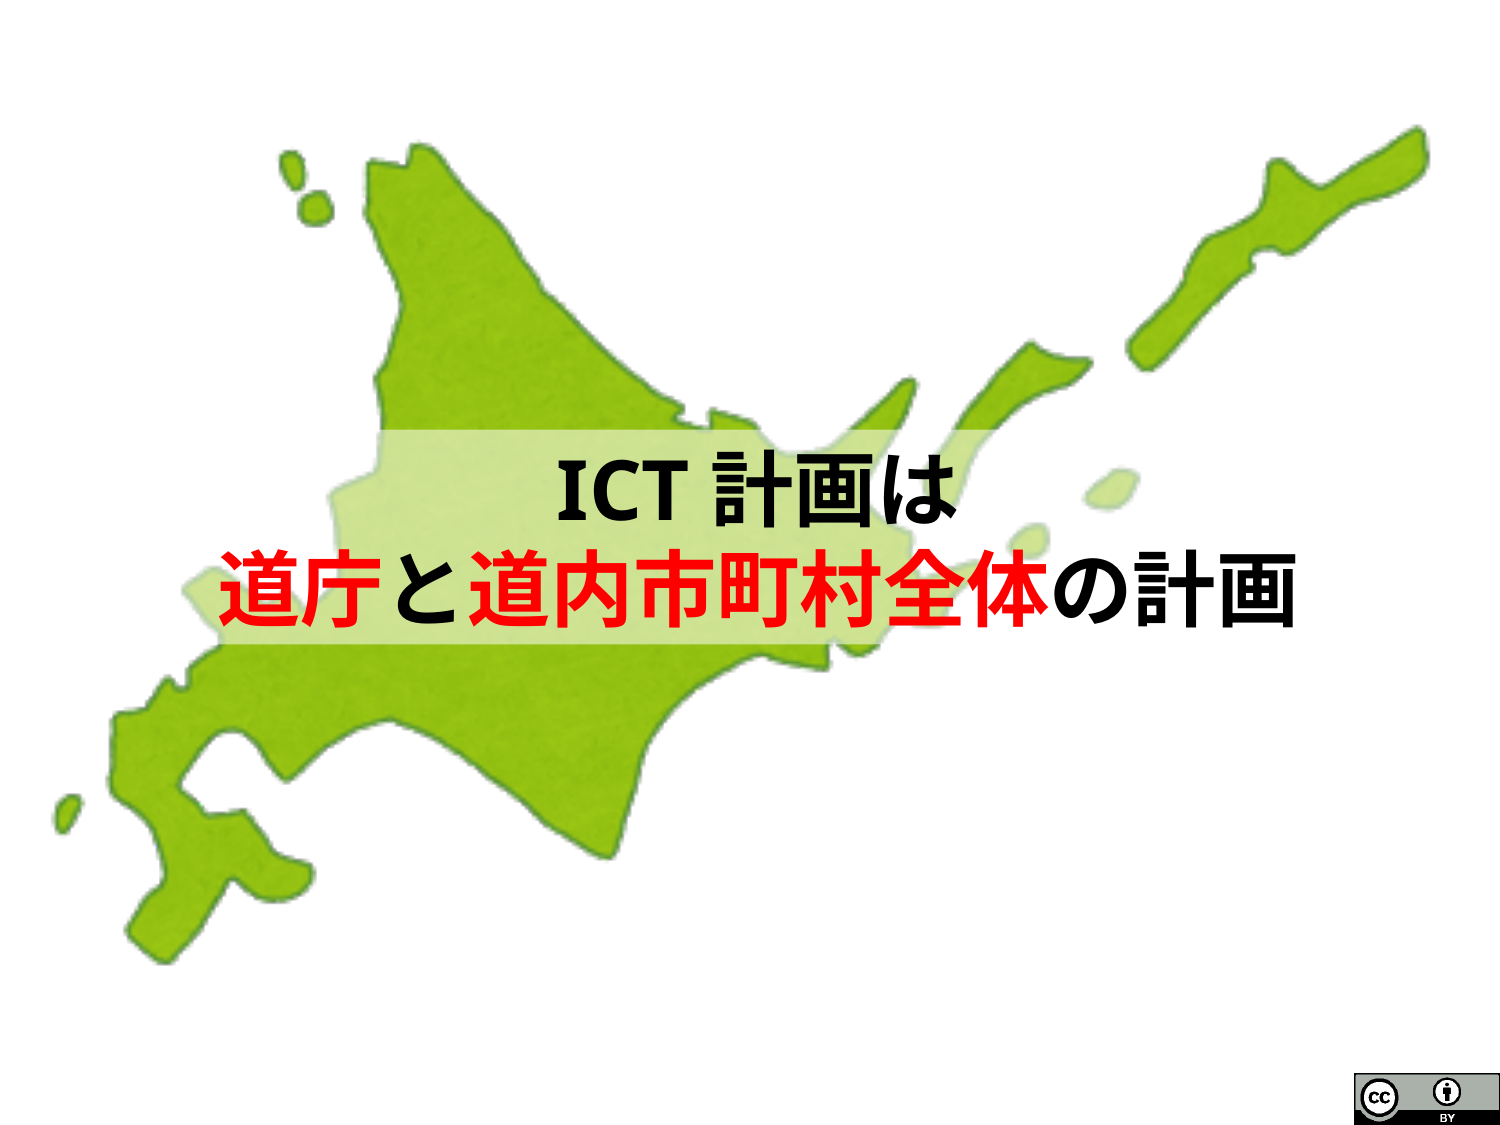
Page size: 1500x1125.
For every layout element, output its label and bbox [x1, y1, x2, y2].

picture [17, 40, 1463, 1020]
picture [1354, 1073, 1500, 1125]
